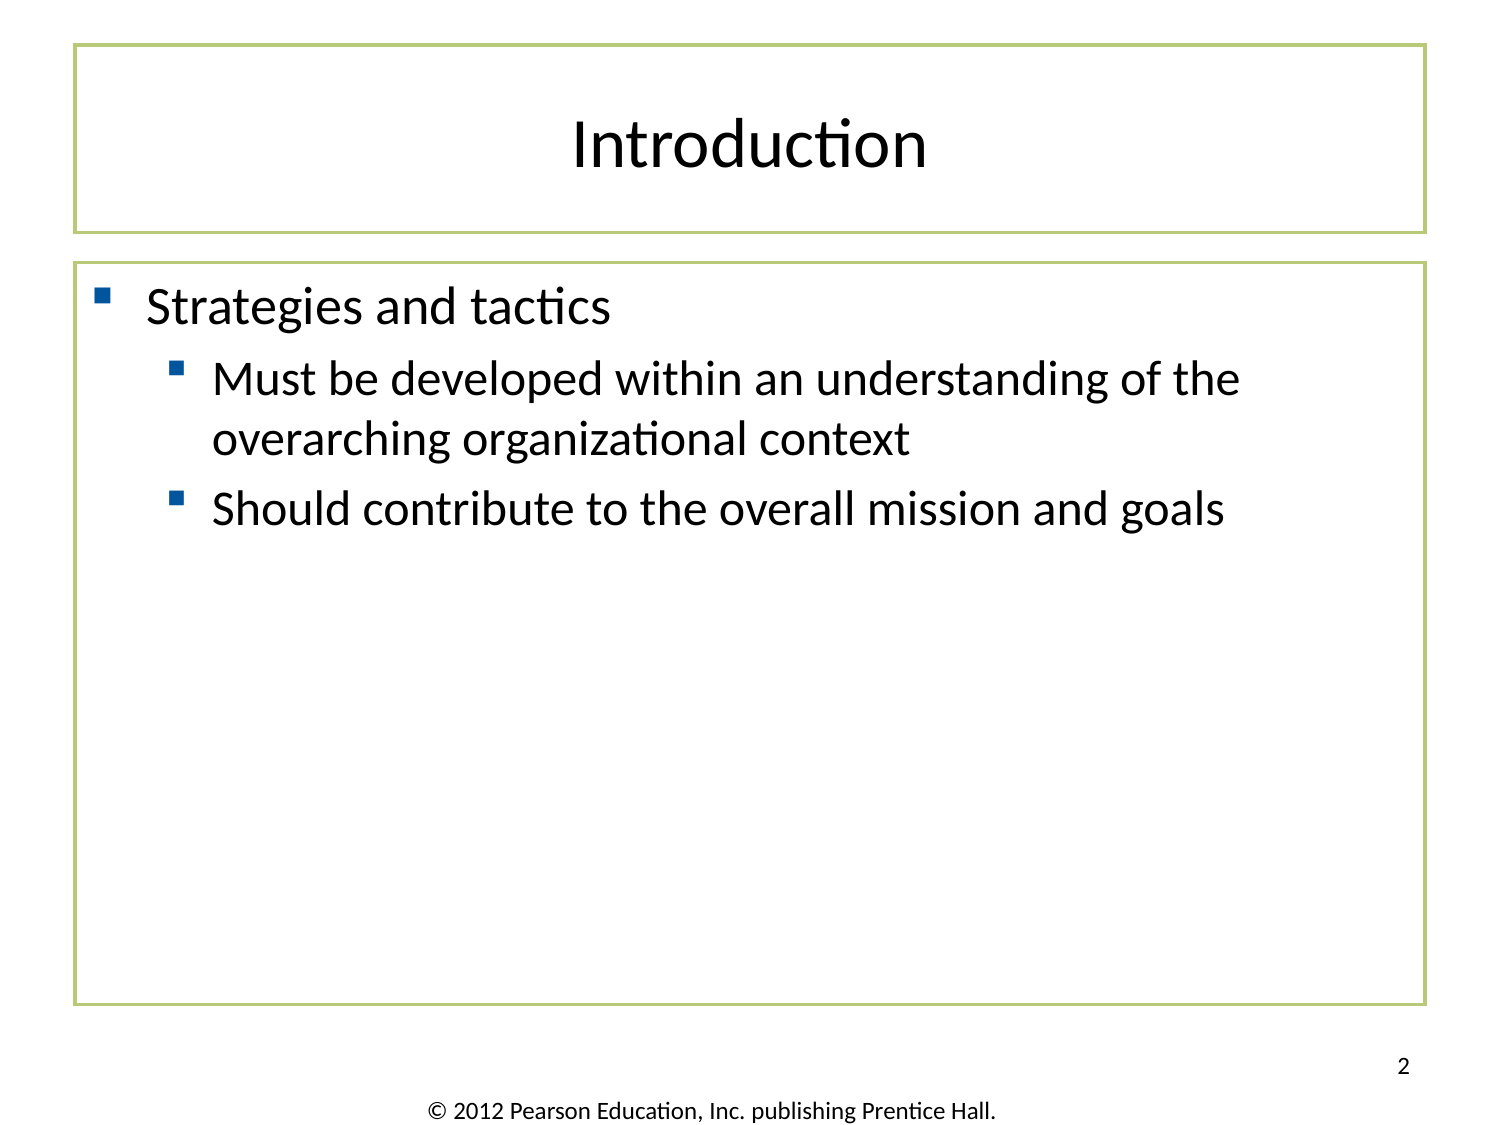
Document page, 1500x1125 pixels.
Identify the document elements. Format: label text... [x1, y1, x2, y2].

slide_number 2 [1074, 1042, 1425, 1103]
list Strategies and tactics Must be developed within an understanding of the overarching organizational context Should contribute to the overall mission and goals [73, 261, 1427, 1006]
title Introduction [73, 43, 1427, 234]
